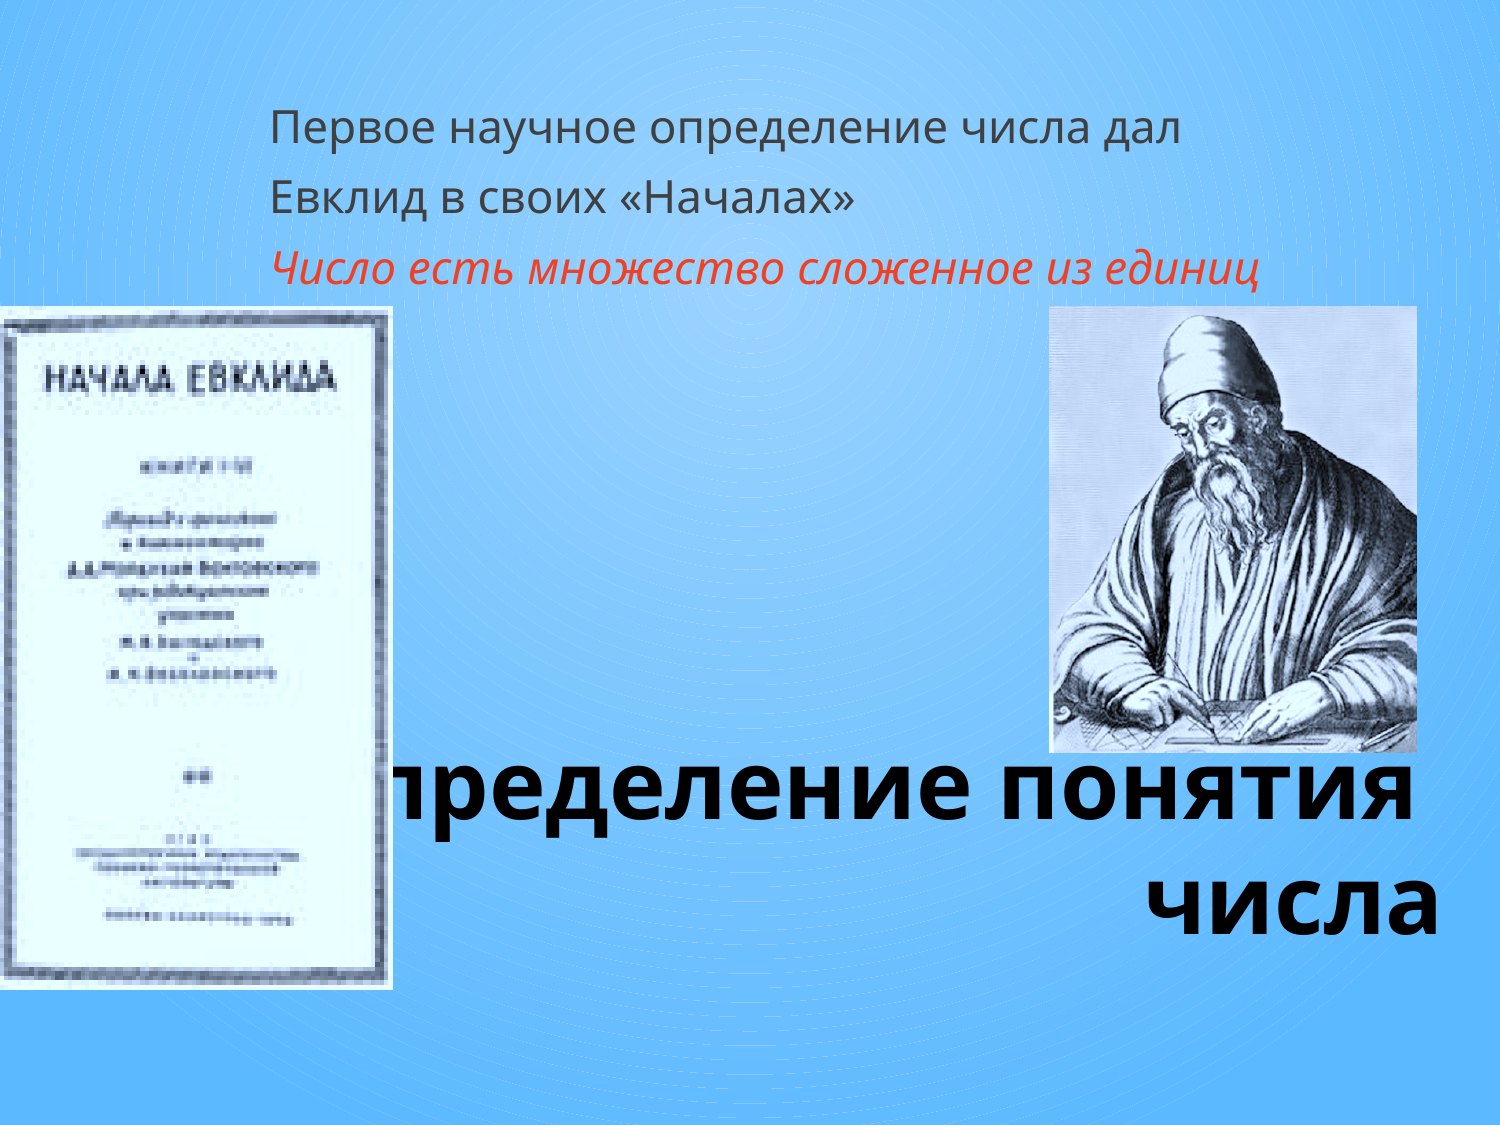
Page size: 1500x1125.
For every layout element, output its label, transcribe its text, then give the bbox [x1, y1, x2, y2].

title Определение понятия числа [100, 716, 1459, 1071]
list Первое научное определение числа дал Евклид в своих «Началах» Число есть множество сложенное из единиц [234, 90, 1424, 941]
text_box [182, 125, 1233, 696]
picture [0, 305, 393, 991]
picture [1049, 305, 1417, 753]
